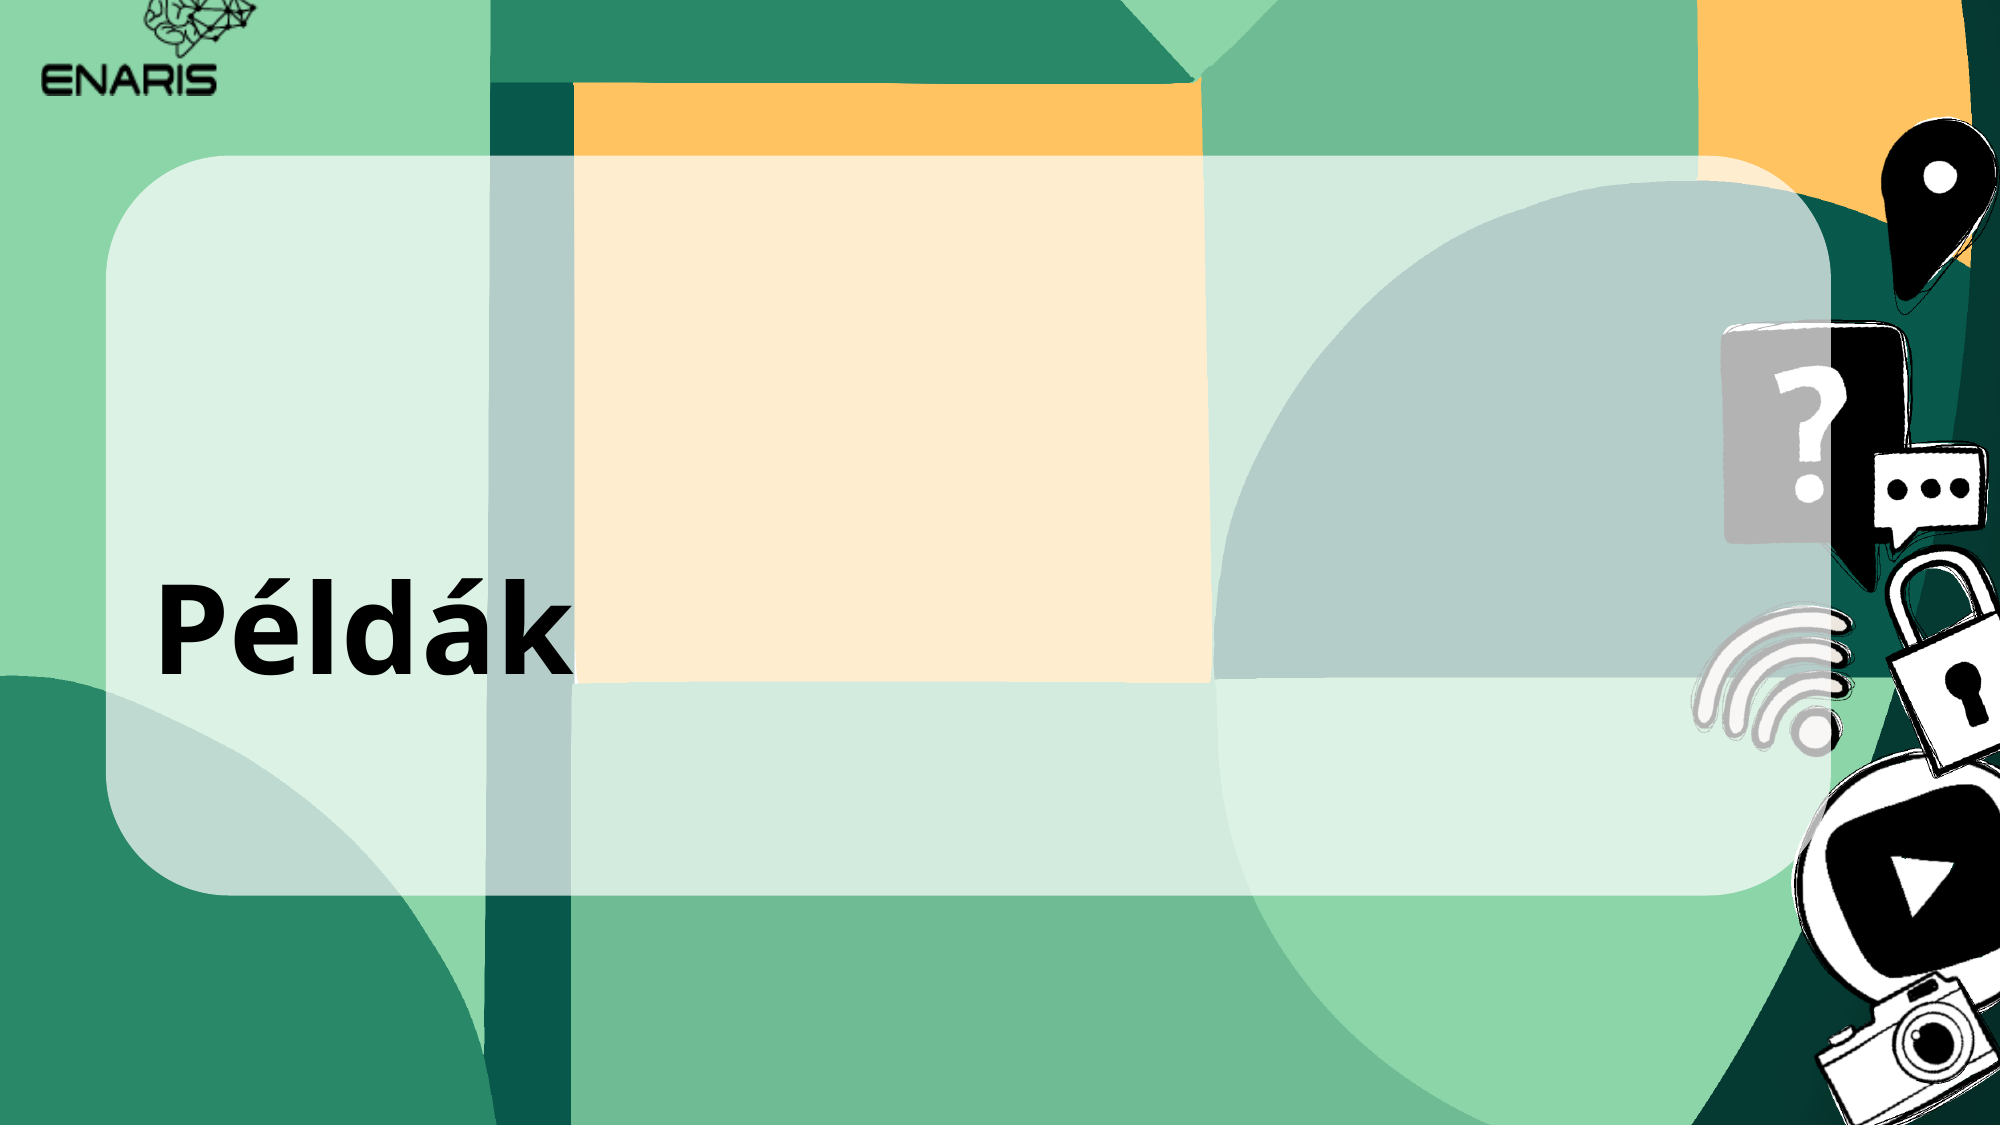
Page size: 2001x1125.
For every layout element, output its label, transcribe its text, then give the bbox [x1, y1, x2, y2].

picture [0, 0, 2000, 1125]
title Példák [136, 126, 1719, 709]
